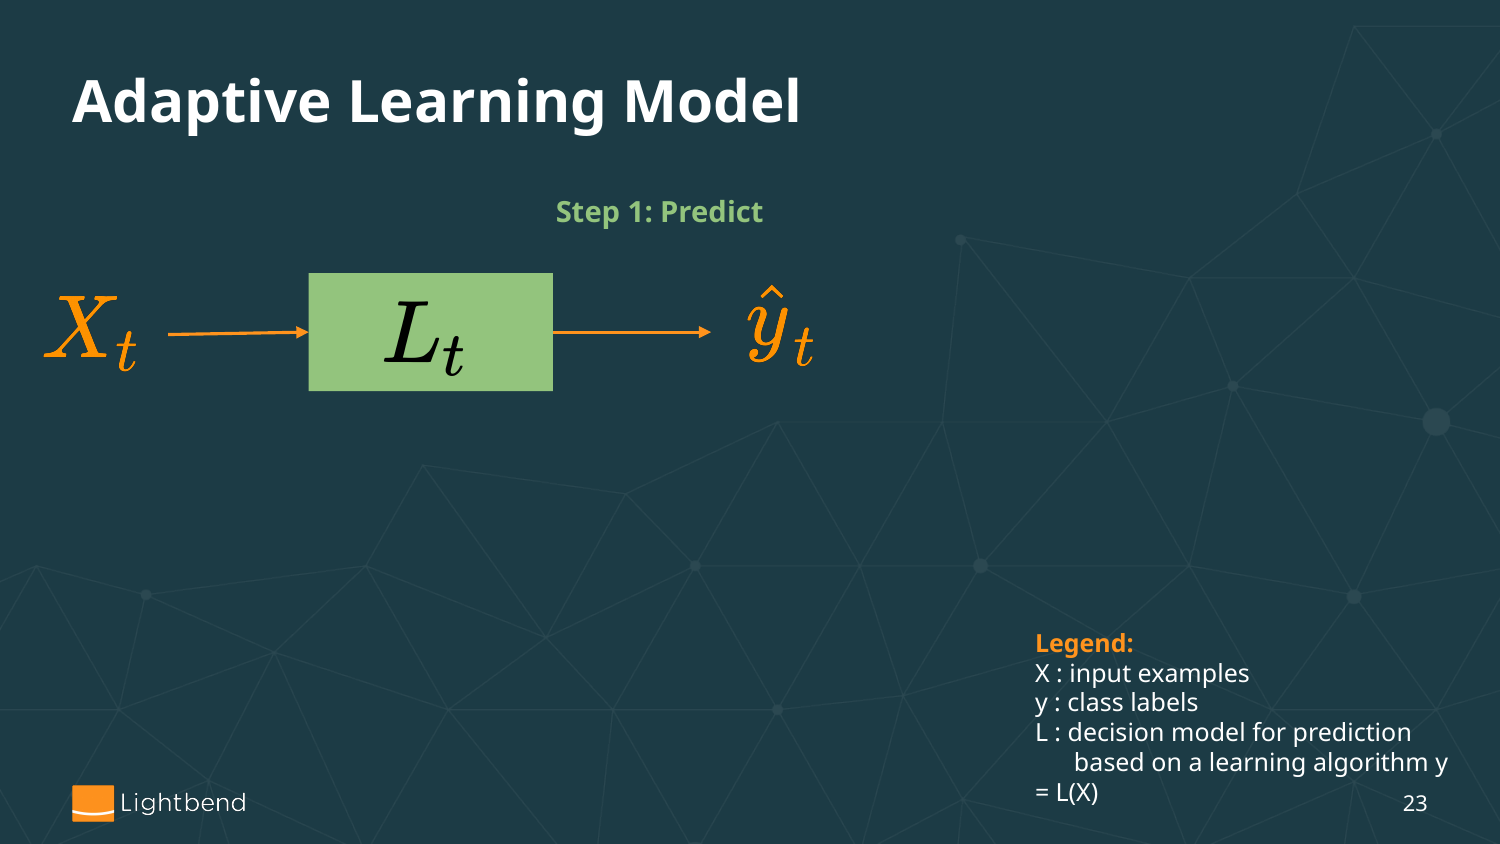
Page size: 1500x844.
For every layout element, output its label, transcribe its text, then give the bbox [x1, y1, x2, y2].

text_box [167, 331, 309, 335]
picture [745, 277, 824, 376]
text_box Legend: X : input examples y : class labels L : decision model for prediction based on a learning algorithm y = L(X) [1020, 612, 1483, 797]
slide_number ‹#› [1090, 797, 1428, 827]
title Adaptive Learning Model [72, 54, 1428, 153]
picture [41, 287, 147, 379]
picture [72, 785, 245, 822]
picture [381, 292, 474, 384]
text_box Step 1: Predict [540, 178, 785, 252]
text_box [308, 273, 553, 392]
